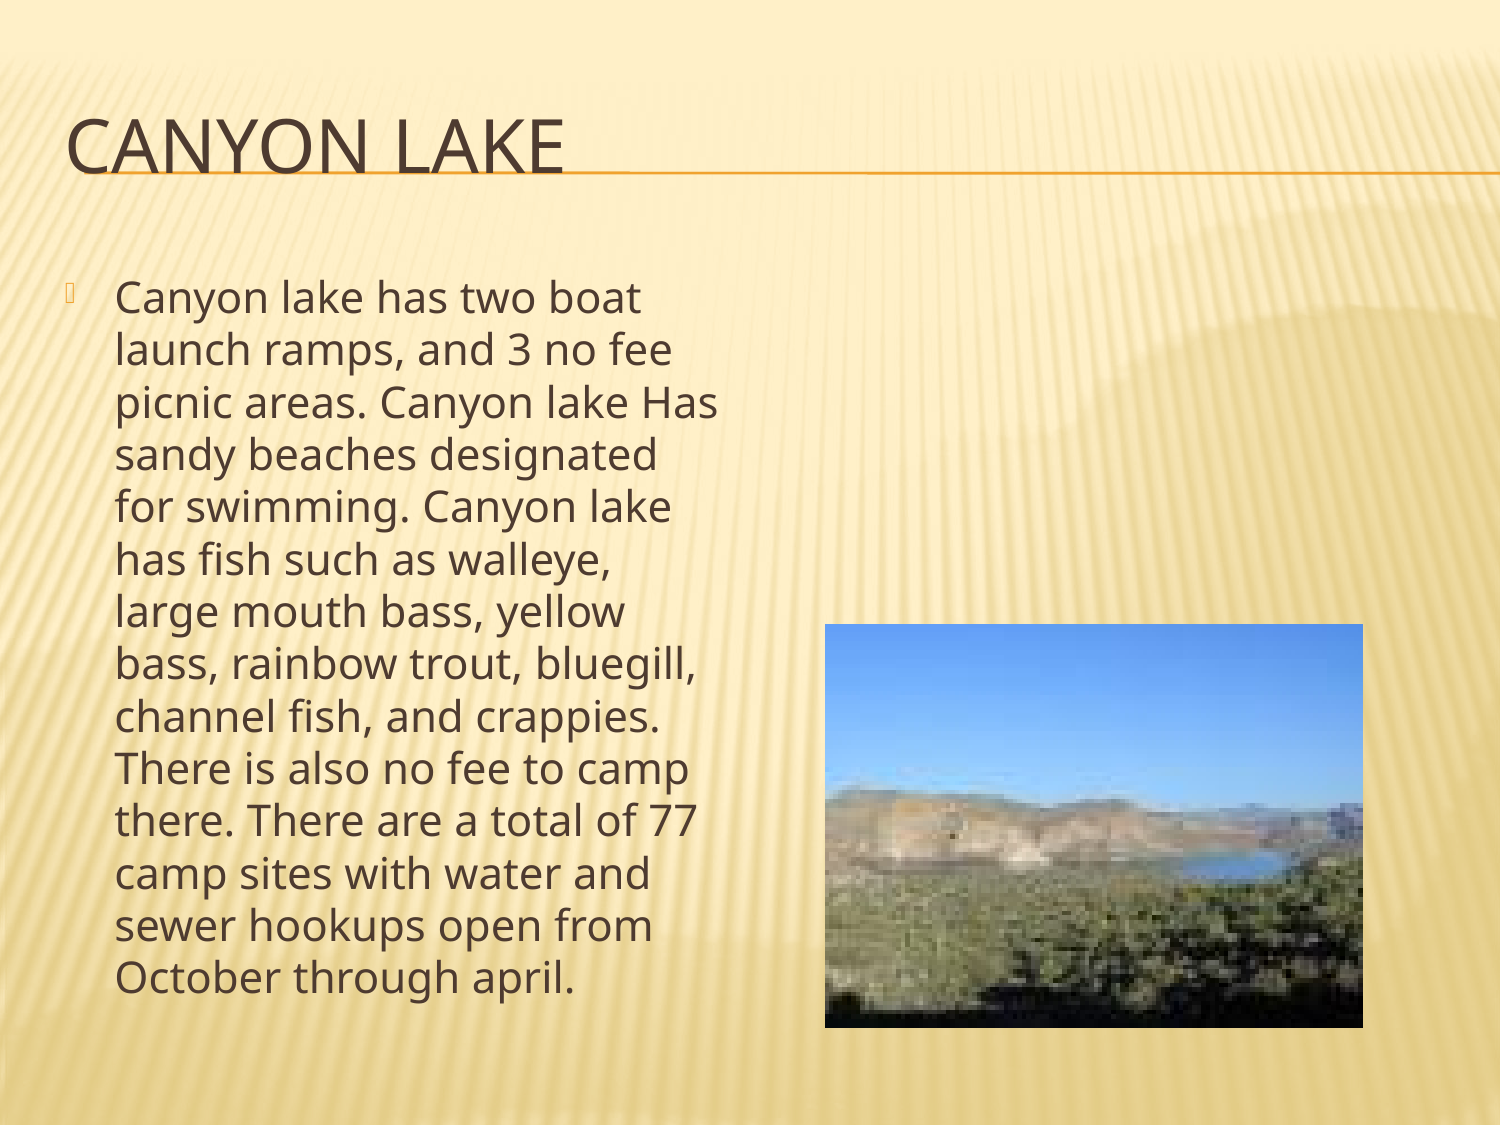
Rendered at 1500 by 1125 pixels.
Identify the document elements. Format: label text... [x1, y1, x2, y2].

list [824, 624, 1363, 1029]
list Canyon lake has two boat launch ramps, and 3 no fee picnic areas. Canyon lake Has sandy beaches designated for swimming. Canyon lake has fish such as walleye, large mouth bass, yellow bass, rainbow trout, bluegill, channel fish, and crappies. There is also no fee to camp there. There are a total of 77 camp sites with water and sewer hookups open from October through april. [50, 262, 738, 1038]
title Canyon lake [49, 75, 1475, 213]
